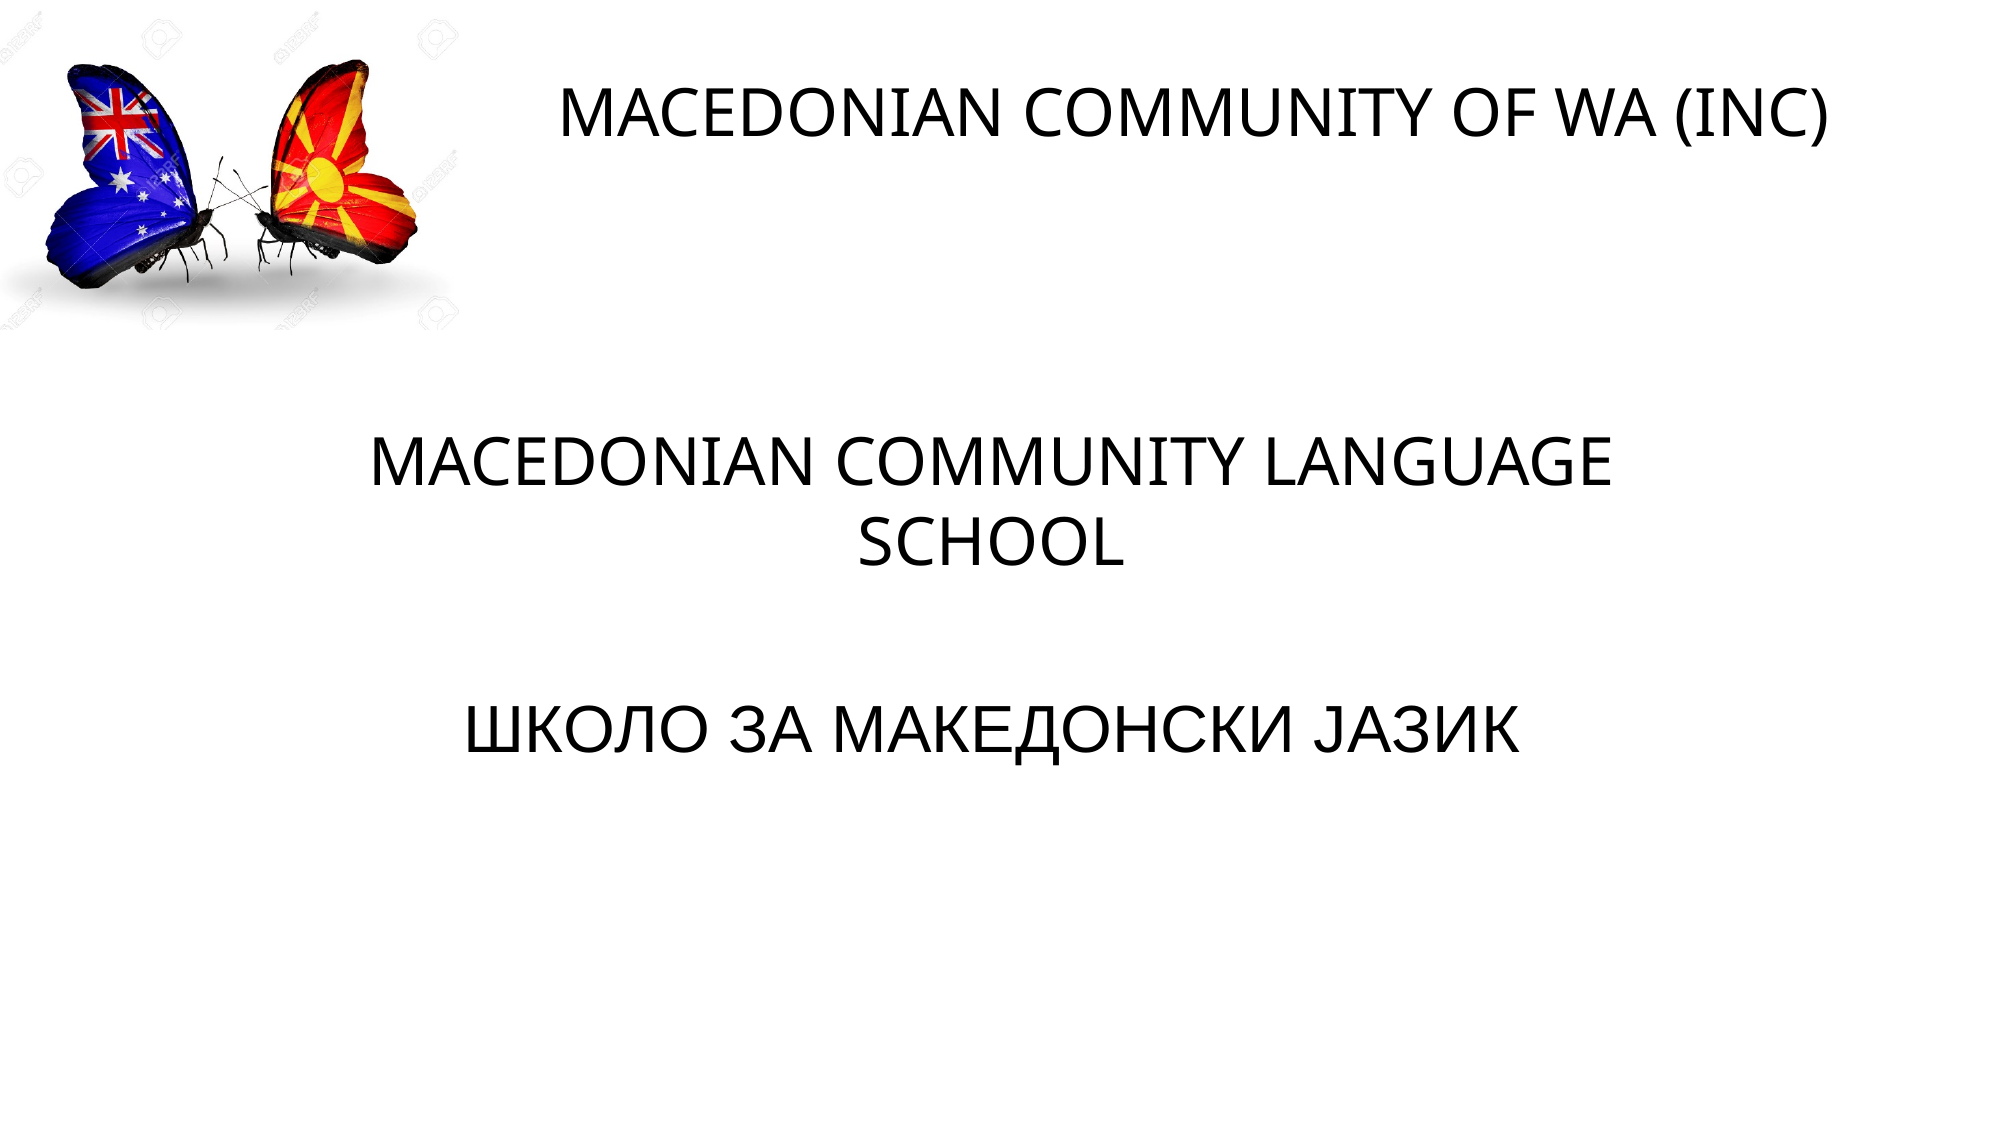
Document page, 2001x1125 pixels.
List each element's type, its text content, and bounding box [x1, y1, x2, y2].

picture [0, 0, 472, 330]
text_box MACEDONIAN COMMUNITY LANGUAGE SCHOOL ШКОЛО ЗА МАКЕДОНСКИ JAЗИК [241, 331, 1742, 774]
text_box MACEDONIAN COMMUNITY OF WA (INC) [542, 62, 1847, 203]
